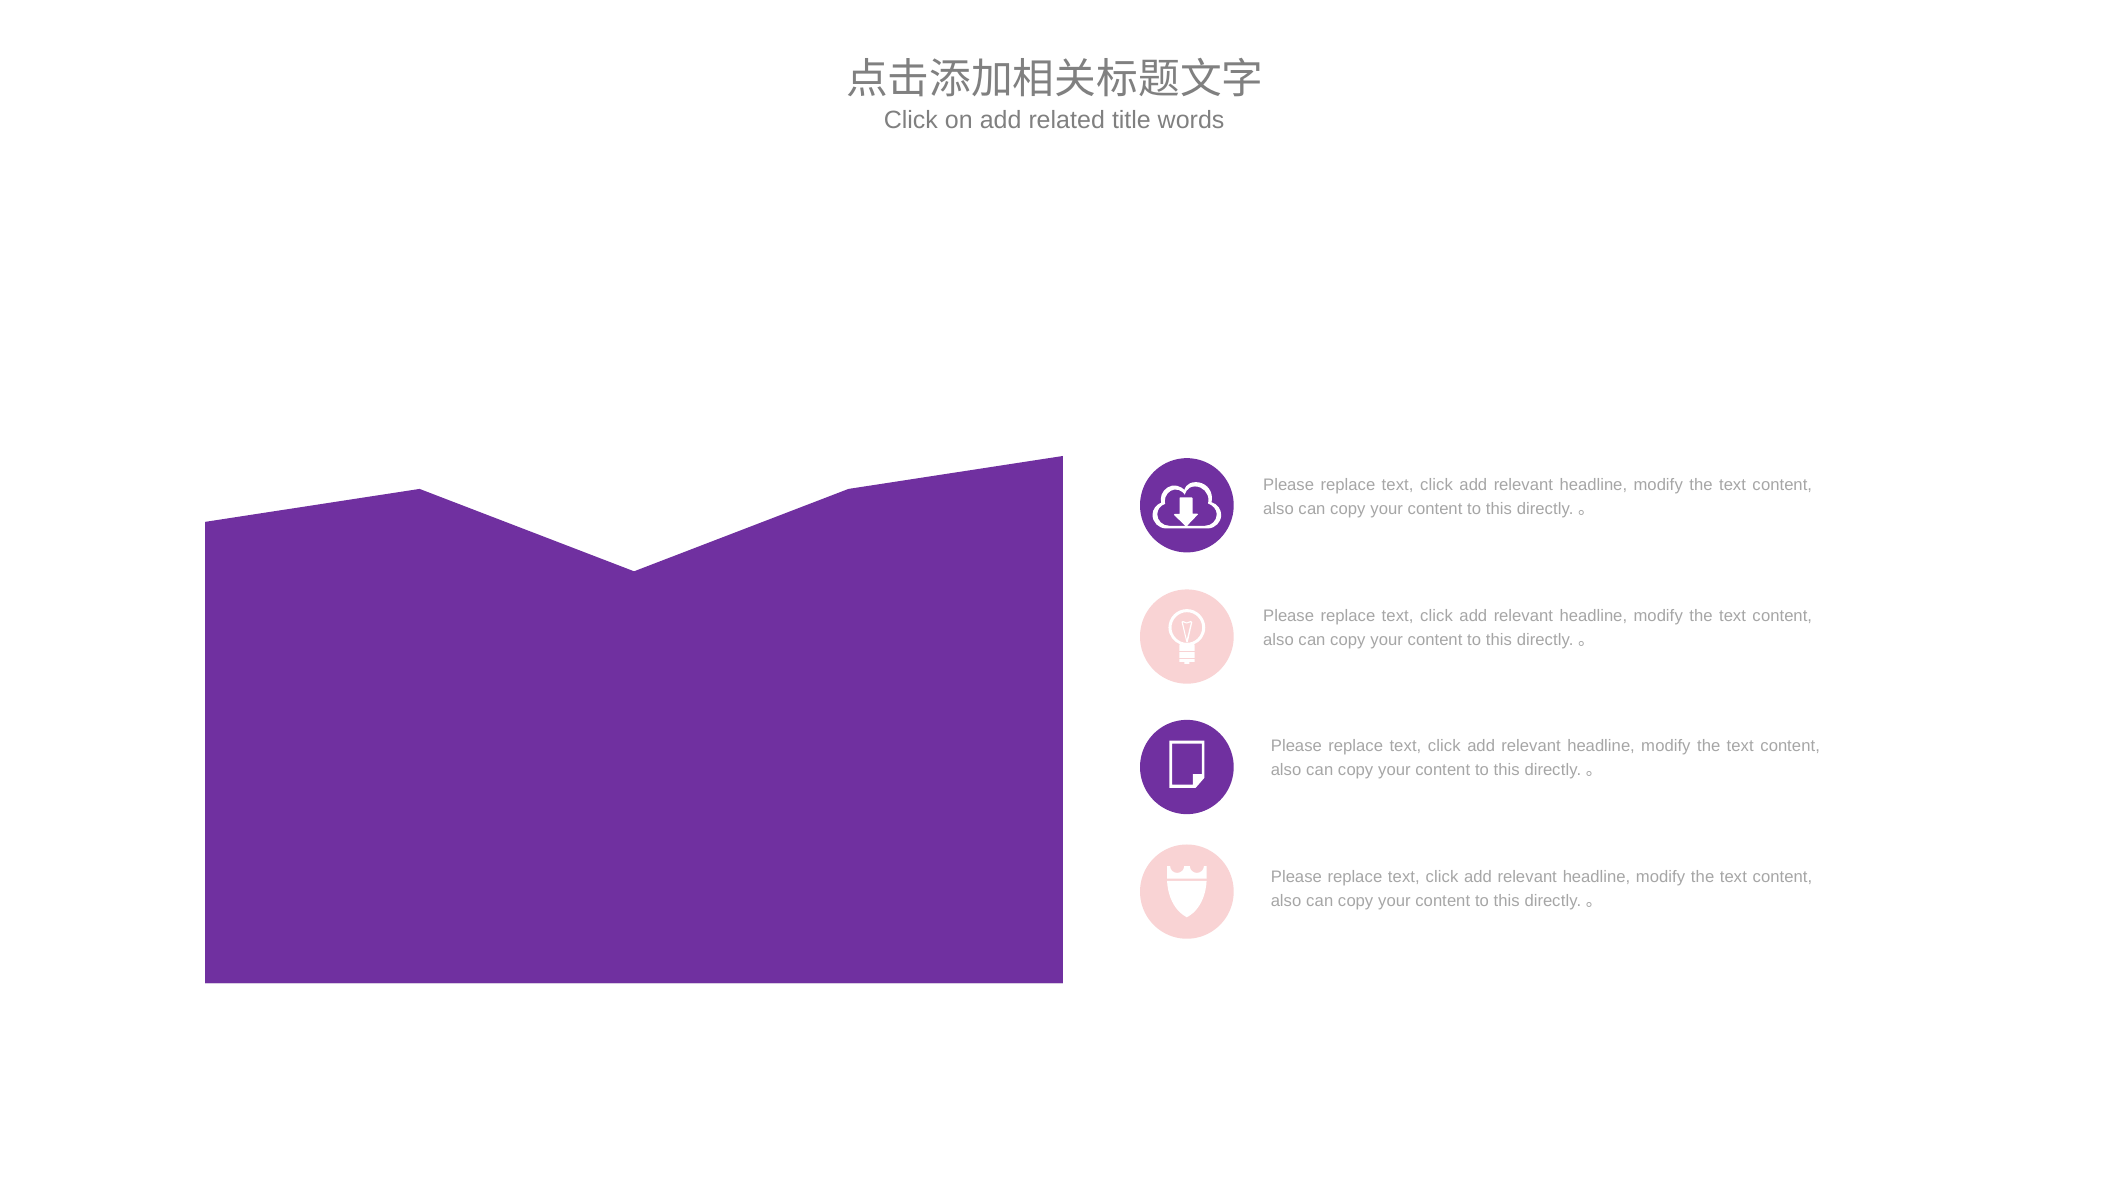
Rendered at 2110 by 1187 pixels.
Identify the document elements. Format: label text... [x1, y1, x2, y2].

text_box [1152, 482, 1222, 529]
text_box [1138, 718, 1235, 816]
text_box 点击添加相关标题文字 [803, 44, 1307, 107]
text_box [1138, 588, 1235, 685]
text_box [1138, 457, 1235, 554]
text_box Please replace text, click add relevant headline, modify the text content, also can copy your content to this directly.。 [1255, 596, 1822, 653]
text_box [1168, 609, 1206, 664]
text_box [1169, 740, 1205, 788]
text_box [1167, 865, 1207, 918]
text_box Please replace text, click add relevant headline, modify the text content, also can copy your content to this directly.。 [1262, 727, 1829, 783]
text_box Please replace text, click add relevant headline, modify the text content, also can copy your content to this directly.。 [1255, 466, 1822, 522]
text_box Please replace text, click add relevant headline, modify the text content, also can copy your content to this directly.。 [1262, 857, 1822, 914]
text_box Click on add related title words [864, 95, 1246, 158]
text_box [1138, 843, 1235, 940]
chart [187, 394, 1081, 996]
